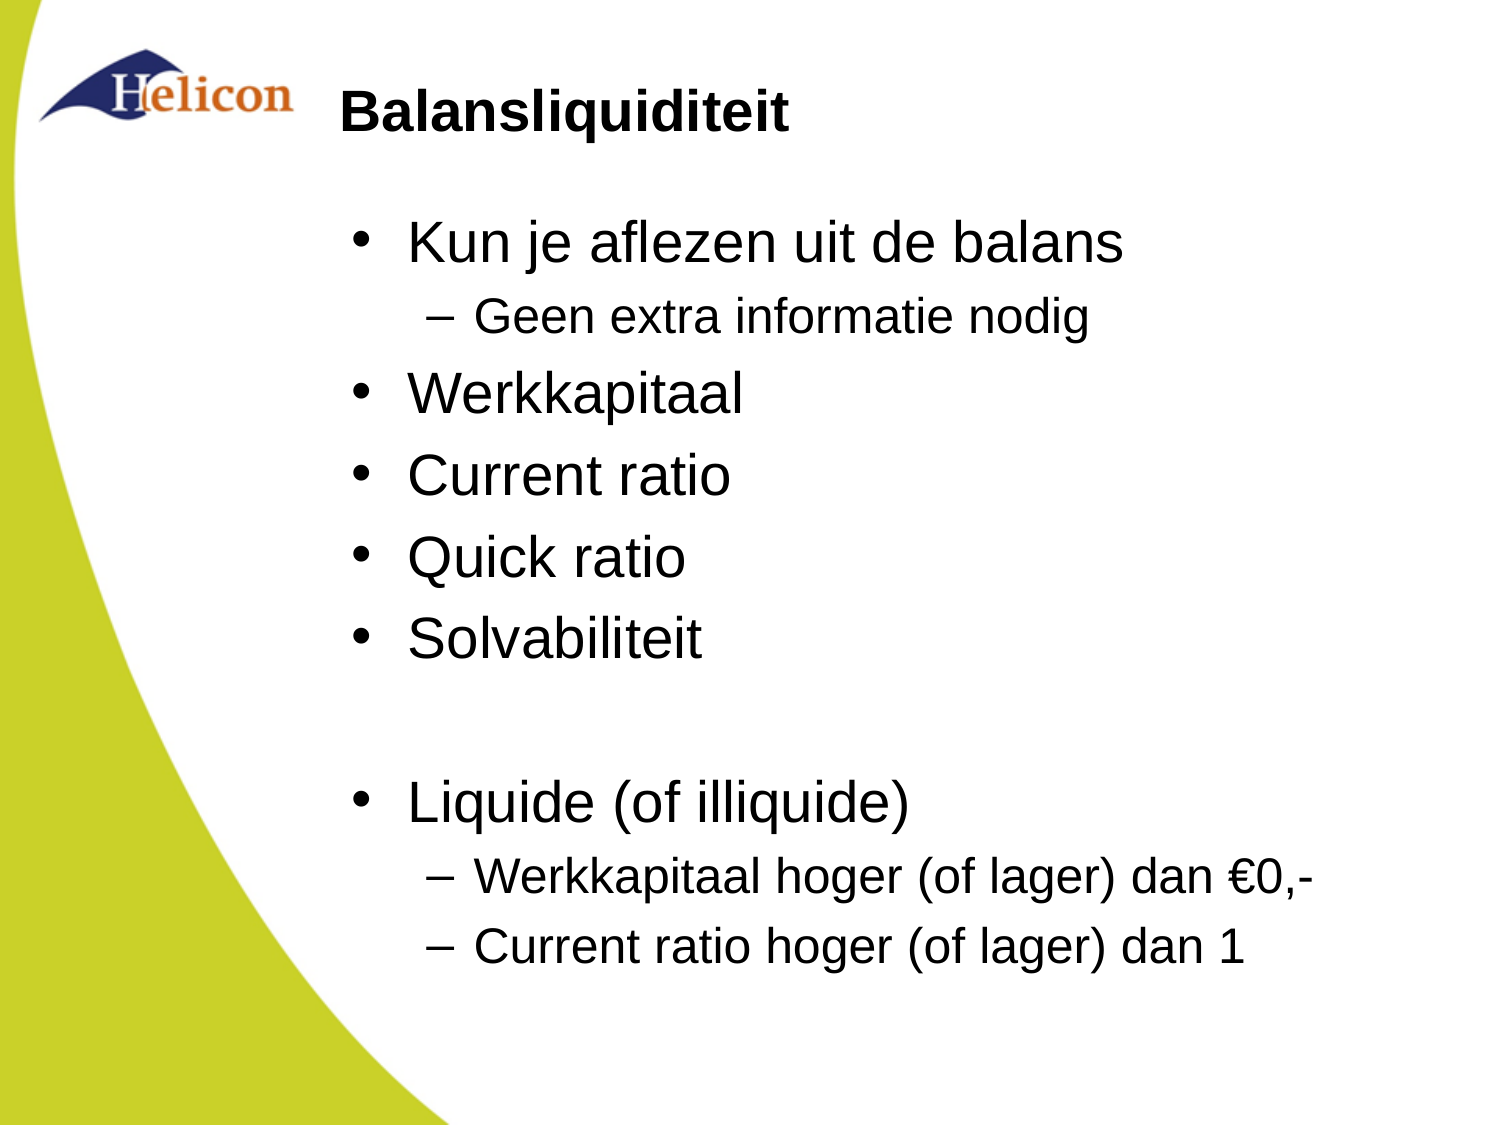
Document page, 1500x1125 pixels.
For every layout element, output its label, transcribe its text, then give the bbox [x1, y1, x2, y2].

title Balansliquiditeit [324, 54, 1415, 161]
picture [0, 0, 1500, 1125]
list Kun je aflezen uit de balans Geen extra informatie nodig Werkkapitaal Current ratio Quick ratio Solvabiliteit Liquide (of illiquide) Werkkapitaal hoger (of lager) dan €0,- Current ratio hoger (of lager) dan 1 [336, 196, 1425, 1005]
